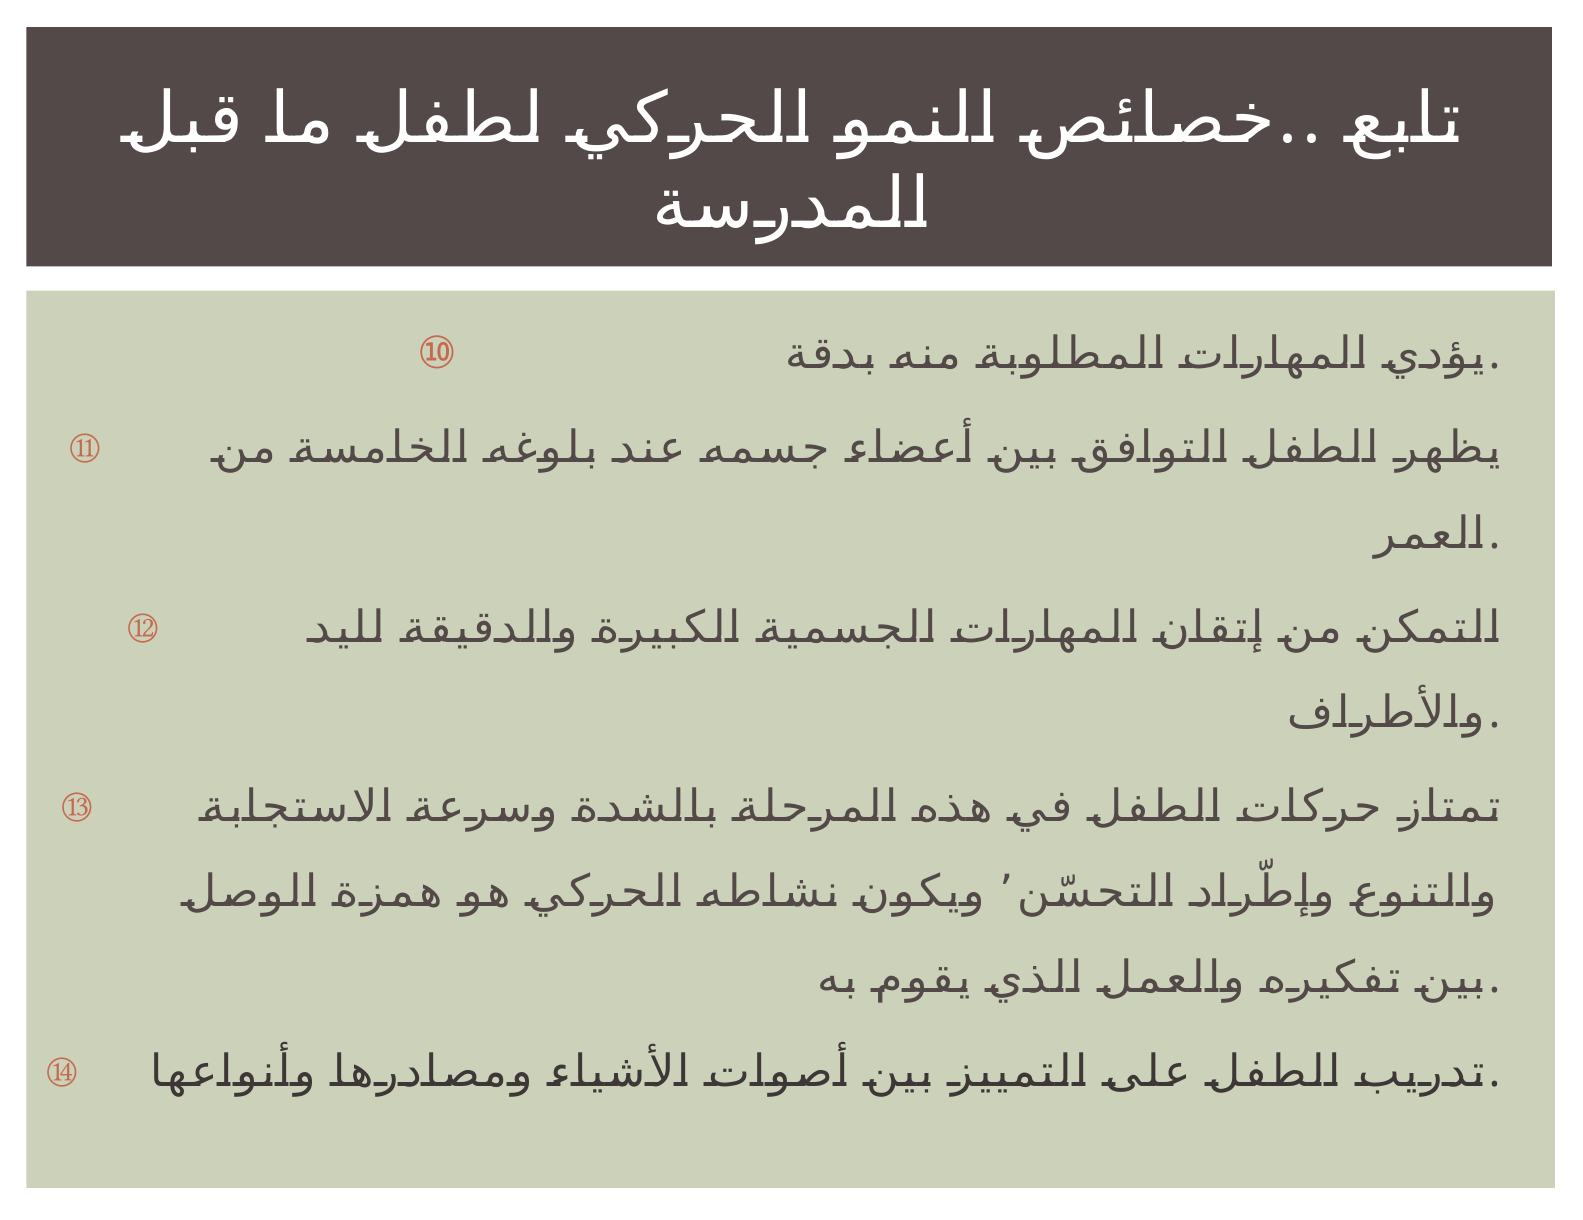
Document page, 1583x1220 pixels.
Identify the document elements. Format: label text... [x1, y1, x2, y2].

list يؤدي المهارات المطلوبة منه بدقة. يظهر الطفل التوافق بين أعضاء جسمه عند بلوغه الخامسة من العمر. التمكن من إتقان المهارات الجسمية الكبيرة والدقيقة لليد والأطراف. تمتاز حركات الطفل في هذه المرحلة بالشدة وسرعة الاستجابة والتنوع وإطّراد التحسّن٬ ويكون نشاطه الحركي هو همزة الوصل بين تفكيره والعمل الذي يقوم به. تدريب الطفل على التمييز بين أصوات الأشياء ومصادرها وأنواعها. [28, 284, 1517, 1192]
title تابع ..خصائص النمو الحركي لطفل ما قبل المدرسة [65, 63, 1517, 251]
